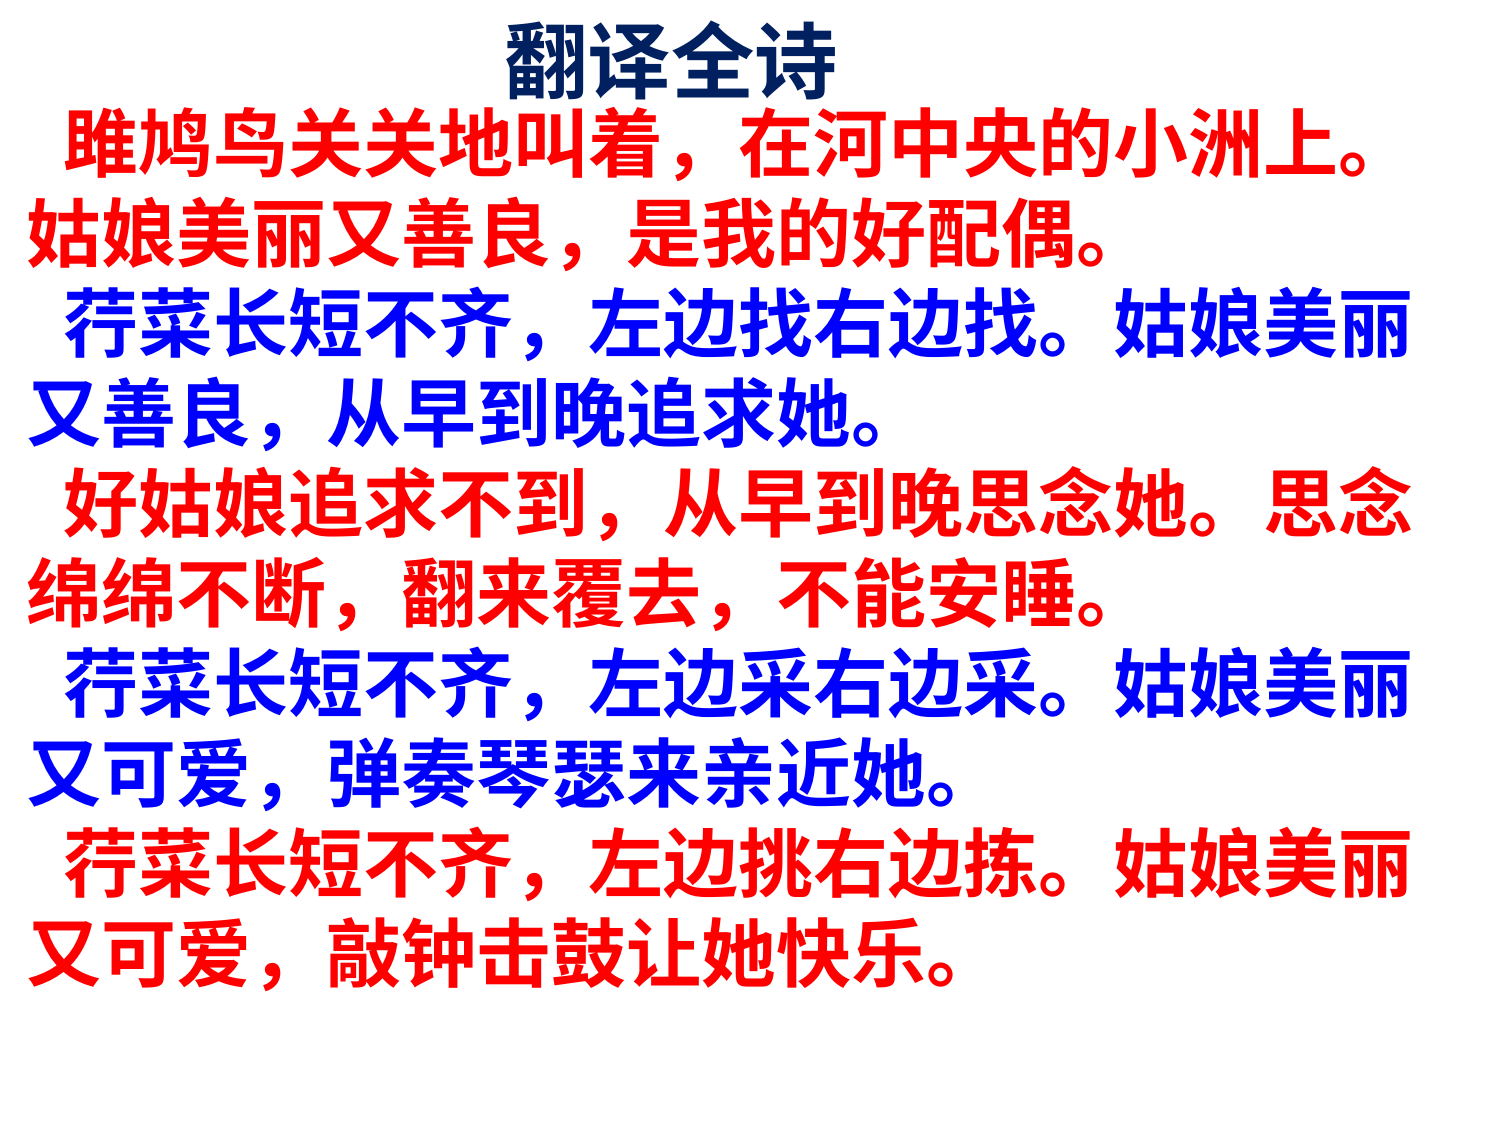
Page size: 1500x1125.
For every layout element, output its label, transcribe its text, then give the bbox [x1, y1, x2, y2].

text_box 雎鸠鸟关关地叫着，在河中央的小洲上。姑娘美丽又善良，是我的好配偶。 荇菜长短不齐，左边找右边找。姑娘美丽又善良，从早到晚追求她。 好姑娘追求不到，从早到晚思念她。思念绵绵不断，翻来覆去，不能安睡。 荇菜长短不齐，左边采右边采。姑娘美丽又可爱，弹奏琴瑟来亲近她。 荇菜长短不齐，左边挑右边拣。姑娘美丽又可爱，敲钟击鼓让她快乐。 [11, 88, 1483, 1004]
text_box 翻译全诗 [490, 1, 1057, 116]
